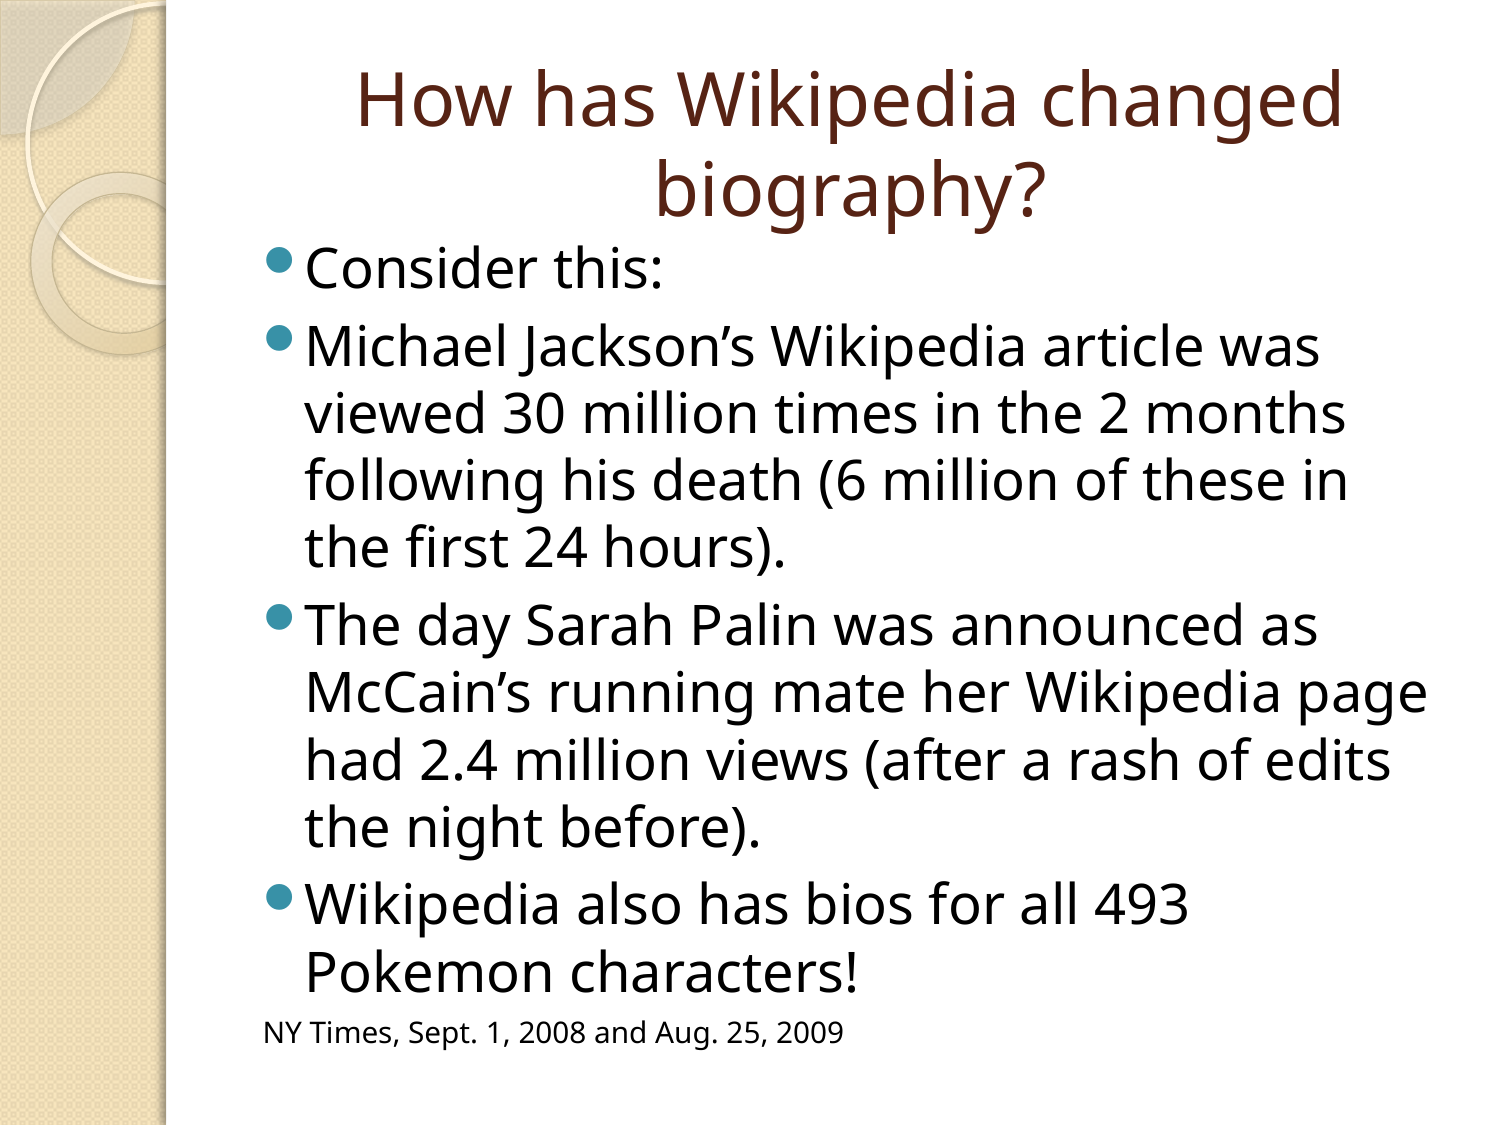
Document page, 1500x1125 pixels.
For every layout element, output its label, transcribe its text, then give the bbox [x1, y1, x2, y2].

title How has Wikipedia changed biography? [235, 45, 1466, 224]
list Consider this: Michael Jackson’s Wikipedia article was viewed 30 million times in the 2 months following his death (6 million of these in the first 24 hours). The day Sarah Palin was announced as McCain’s running mate her Wikipedia page had 2.4 million views (after a rash of edits the night before). Wikipedia also has bios for all 493 Pokemon characters! NY Times, Sept. 1, 2008 and Aug. 25, 2009 [235, 224, 1466, 1063]
